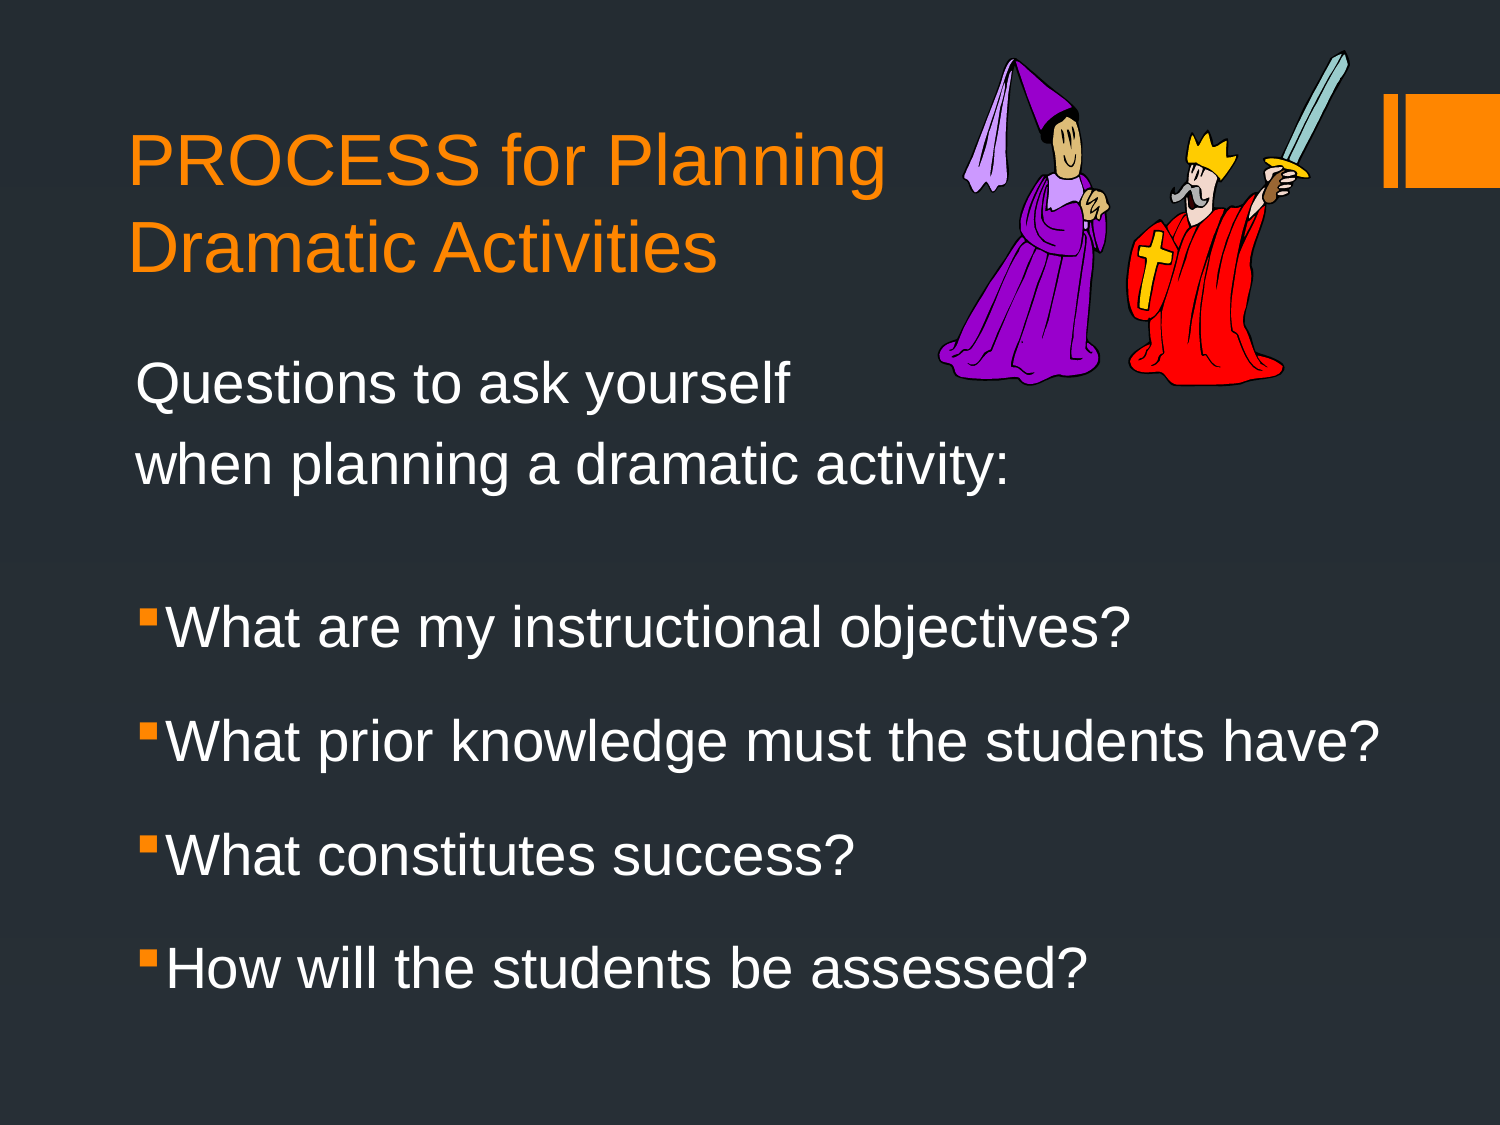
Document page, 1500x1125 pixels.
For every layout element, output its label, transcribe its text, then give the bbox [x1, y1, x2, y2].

title PROCESS for Planning Dramatic Activities [112, 104, 931, 295]
picture [936, 49, 1351, 396]
list Questions to ask yourself when planning a dramatic activity: What are my instructional objectives? What prior knowledge must the students have? What constitutes success? How will the students be assessed? [112, 337, 1425, 1063]
